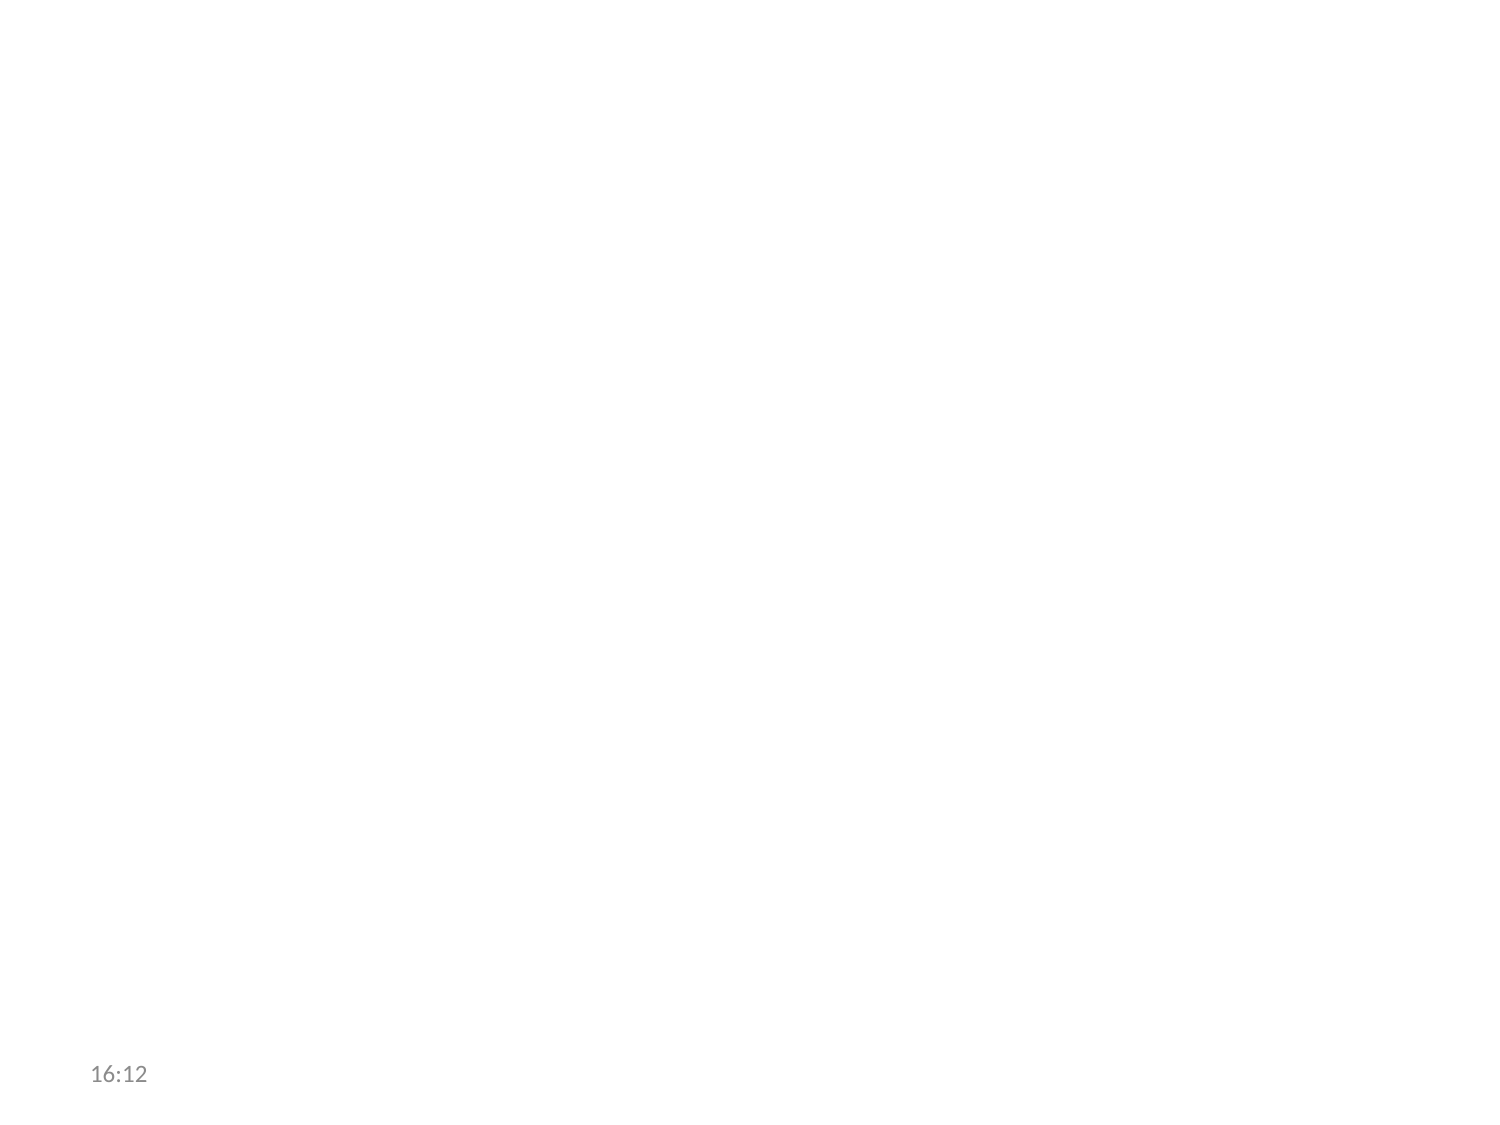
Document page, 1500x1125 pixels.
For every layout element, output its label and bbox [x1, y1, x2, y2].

slide_number [75, 1042, 425, 1103]
